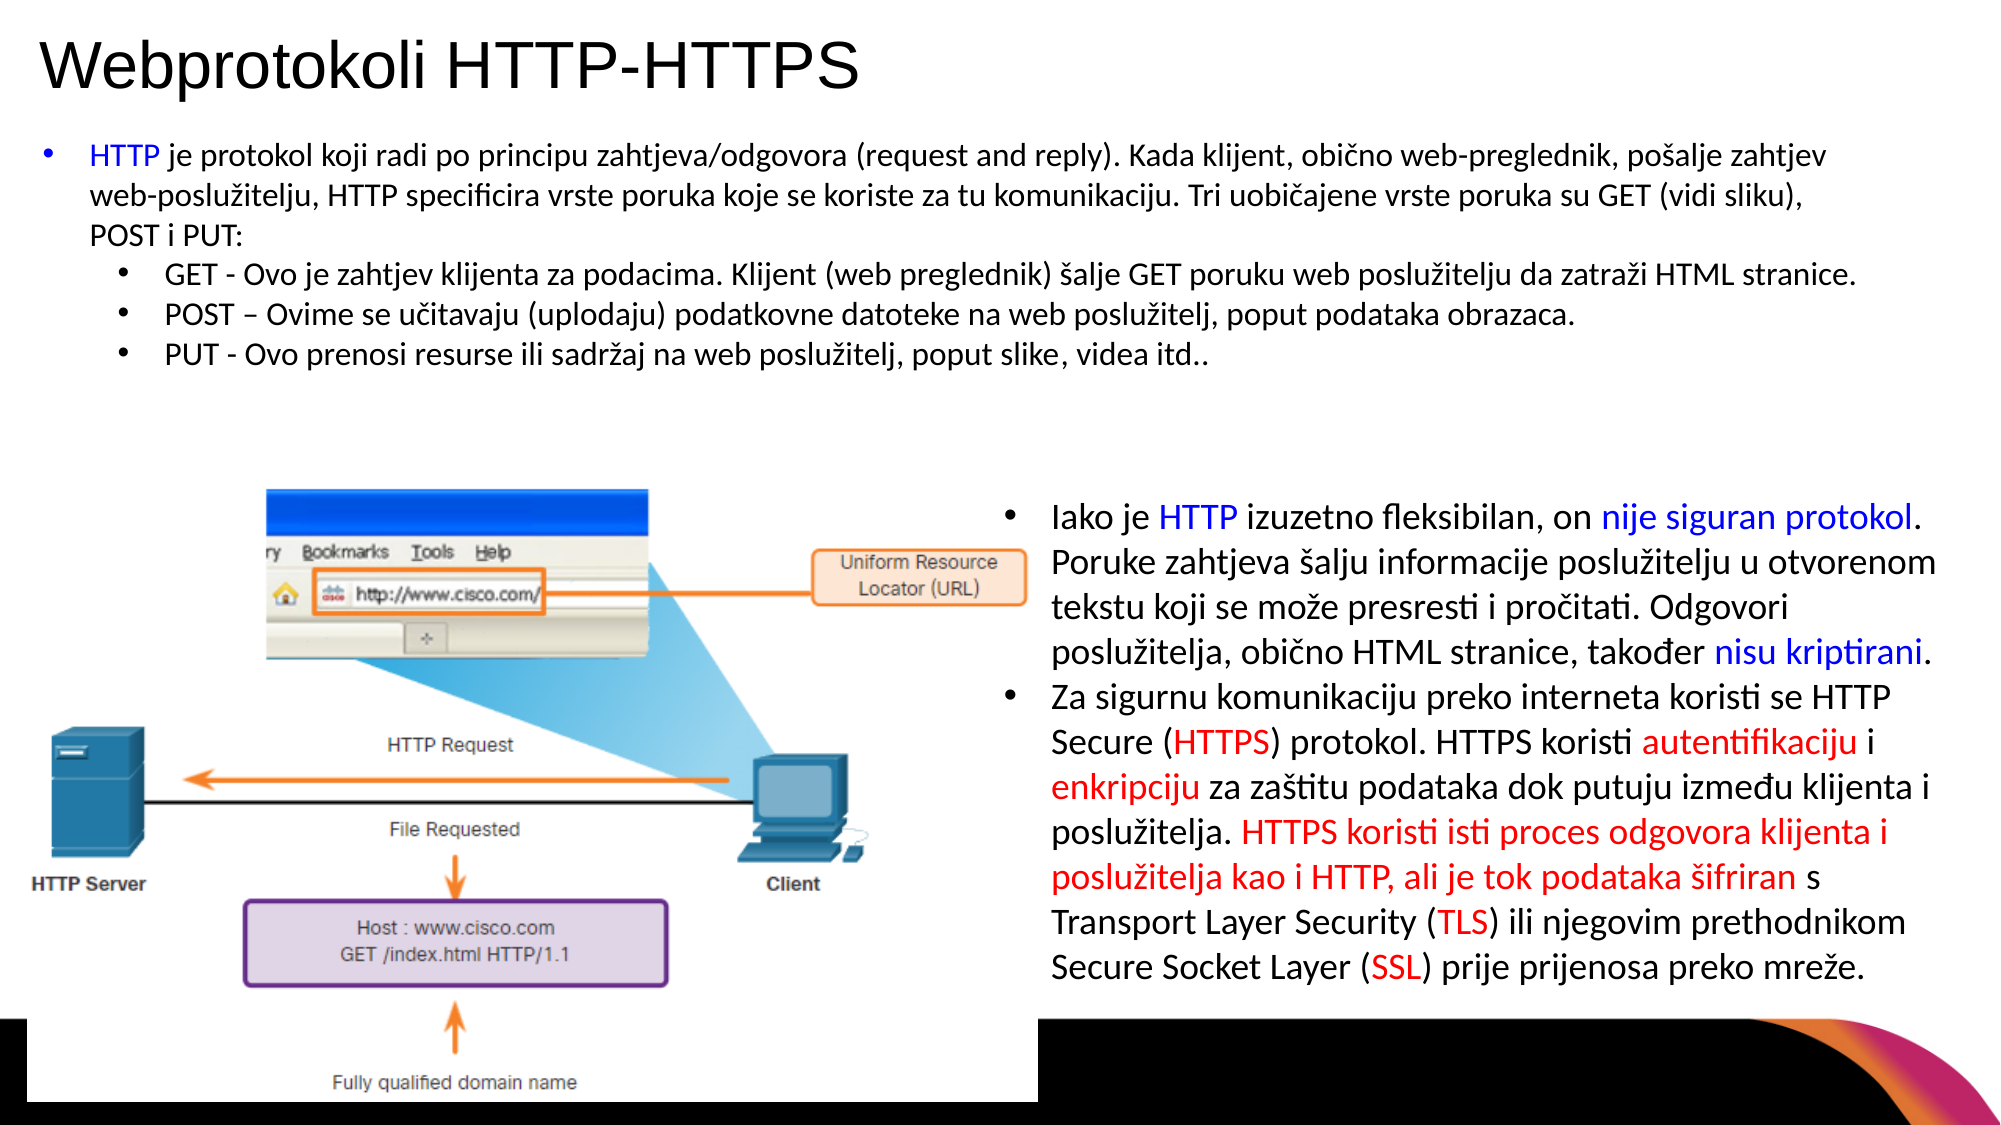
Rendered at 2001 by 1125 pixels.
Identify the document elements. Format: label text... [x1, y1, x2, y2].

text_box HTTP je protokol koji radi po principu zahtjeva/odgovora (request and reply). Kada klijent, obično web-preglednik, pošalje zahtjev web-poslužitelju, HTTP specificira vrste poruka koje se koriste za tu komunikaciju. Tri uobičajene vrste poruka su GET (vidi sliku), POST i PUT: GET - Ovo je zahtjev klijenta za podacima. Klijent (web preglednik) šalje GET poruku web poslužitelju da zatraži HTML stranice. POST – Ovime se učitavaju (uplodaju) podatkovne datoteke na web poslužitelj, poput podataka obrazaca. PUT - Ovo prenosi resurse ili sadržaj na web poslužitelj, poput slike, videa itd.. [27, 125, 1876, 380]
title Webprotokoli HTTP-HTTPS [39, 23, 1990, 200]
text_box Iako je HTTP izuzetno fleksibilan, on nije siguran protokol. Poruke zahtjeva šalju informacije poslužitelju u otvorenom tekstu koji se može presresti i pročitati. Odgovori poslužitelja, obično HTML stranice, također nisu kriptirani. Za sigurnu komunikaciju preko interneta koristi se HTTP Secure (HTTPS) protokol. HTTPS koristi autentifikaciju i enkripciju za zaštitu podataka dok putuju između klijenta i poslužitelja. HTTPS koristi isti proces odgovora klijenta i poslužitelja kao i HTTP, ali je tok podataka šifriran s Transport Layer Security (TLS) ili njegovim prethodnikom Secure Socket Layer (SSL) prije prijenosa preko mreže. [1038, 484, 1990, 995]
picture [0, 0, 2001, 1125]
